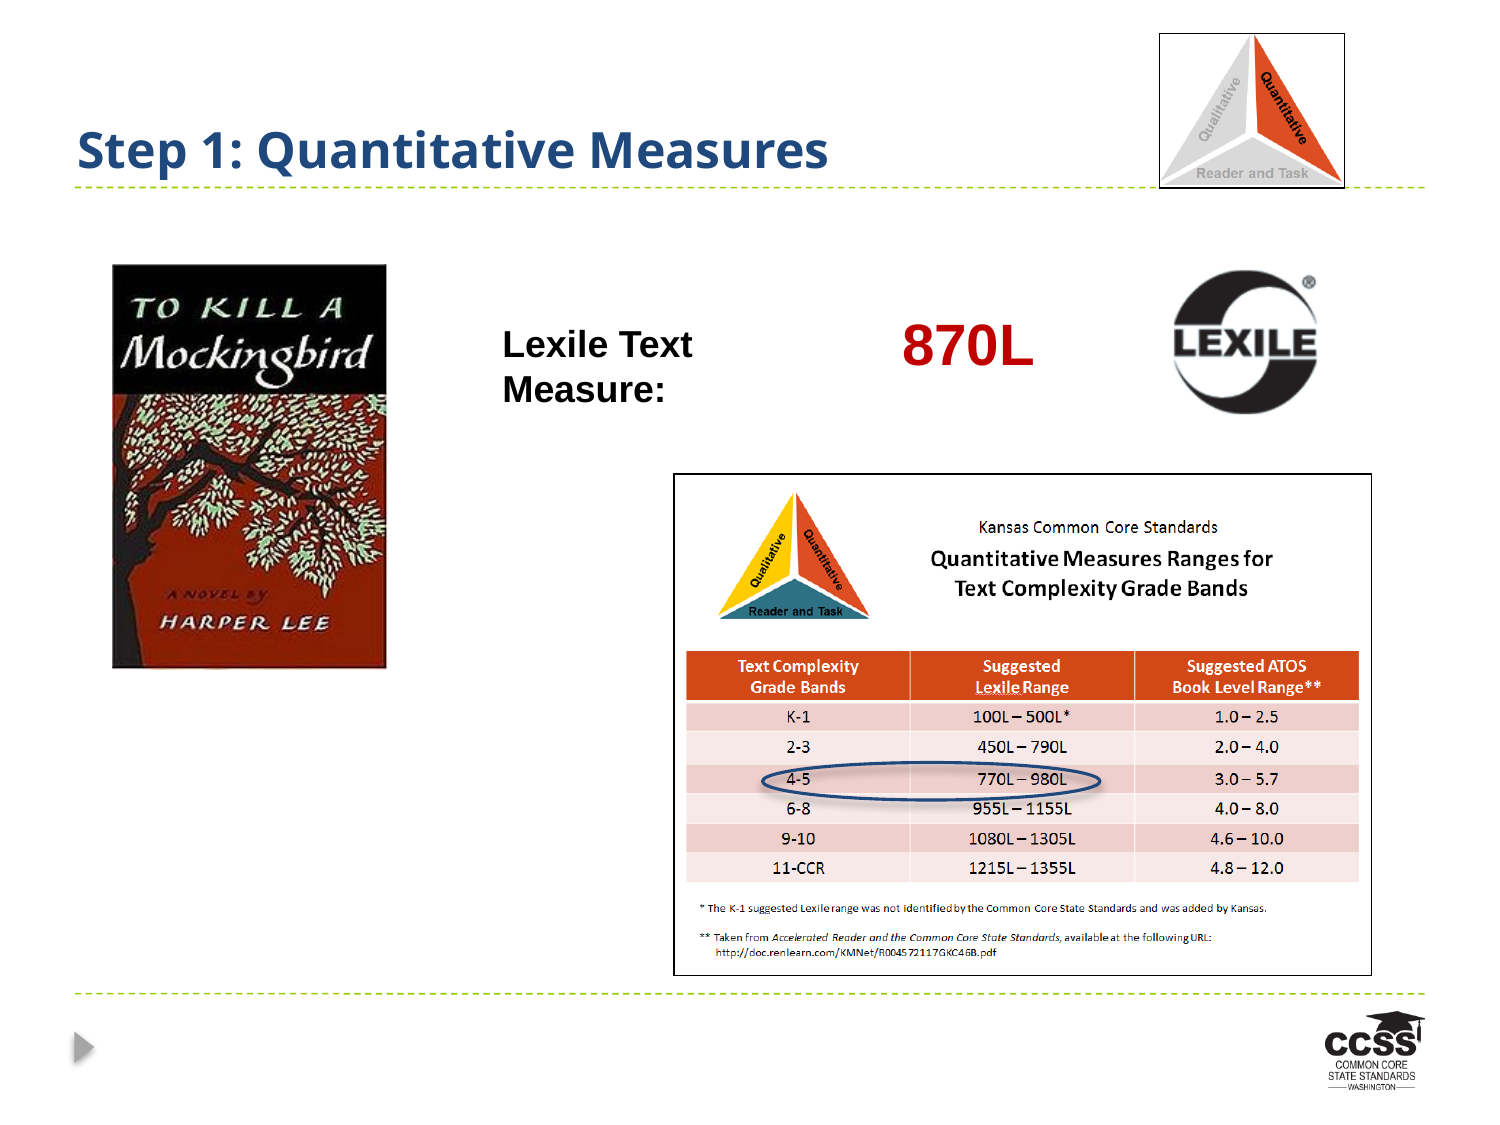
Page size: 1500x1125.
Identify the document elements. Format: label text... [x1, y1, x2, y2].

text_box 870L [887, 299, 1100, 385]
picture [112, 264, 388, 671]
picture [674, 474, 1372, 976]
title Step 1: Quantitative Measures [62, 0, 1088, 186]
text_box Lexile Text Measure: [487, 312, 838, 418]
picture [1325, 1011, 1425, 1090]
picture [1159, 34, 1344, 188]
picture [1149, 264, 1344, 421]
